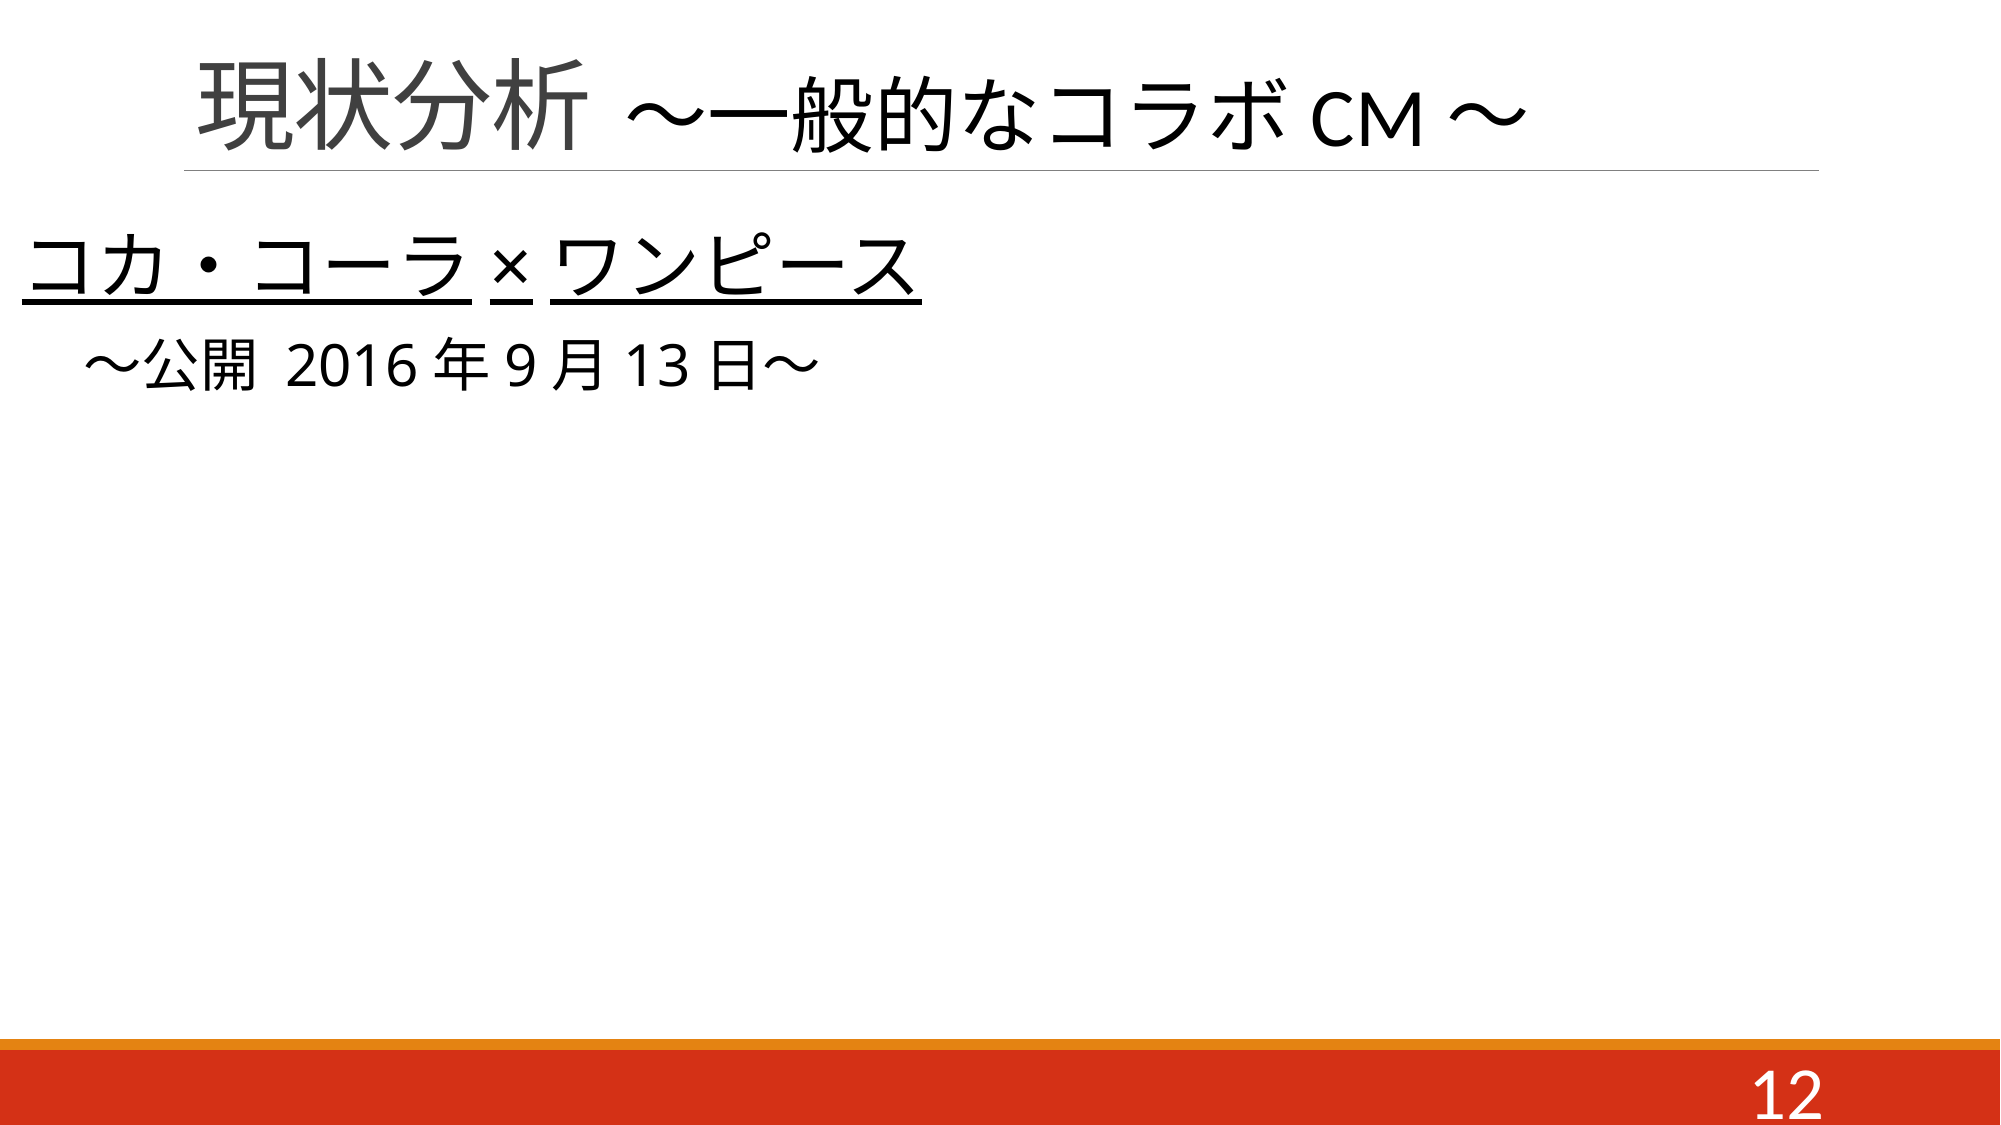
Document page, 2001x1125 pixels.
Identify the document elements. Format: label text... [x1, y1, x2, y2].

slide_number 12 [1624, 1059, 1840, 1120]
text_box ～公開 2016年9月13日～ [68, 320, 836, 406]
title 現状分析 [180, 28, 1830, 171]
text_box コカ・コーラ×ワンピース [6, 211, 937, 316]
text_box ～一般的なコラボCM～ [609, 55, 1545, 171]
